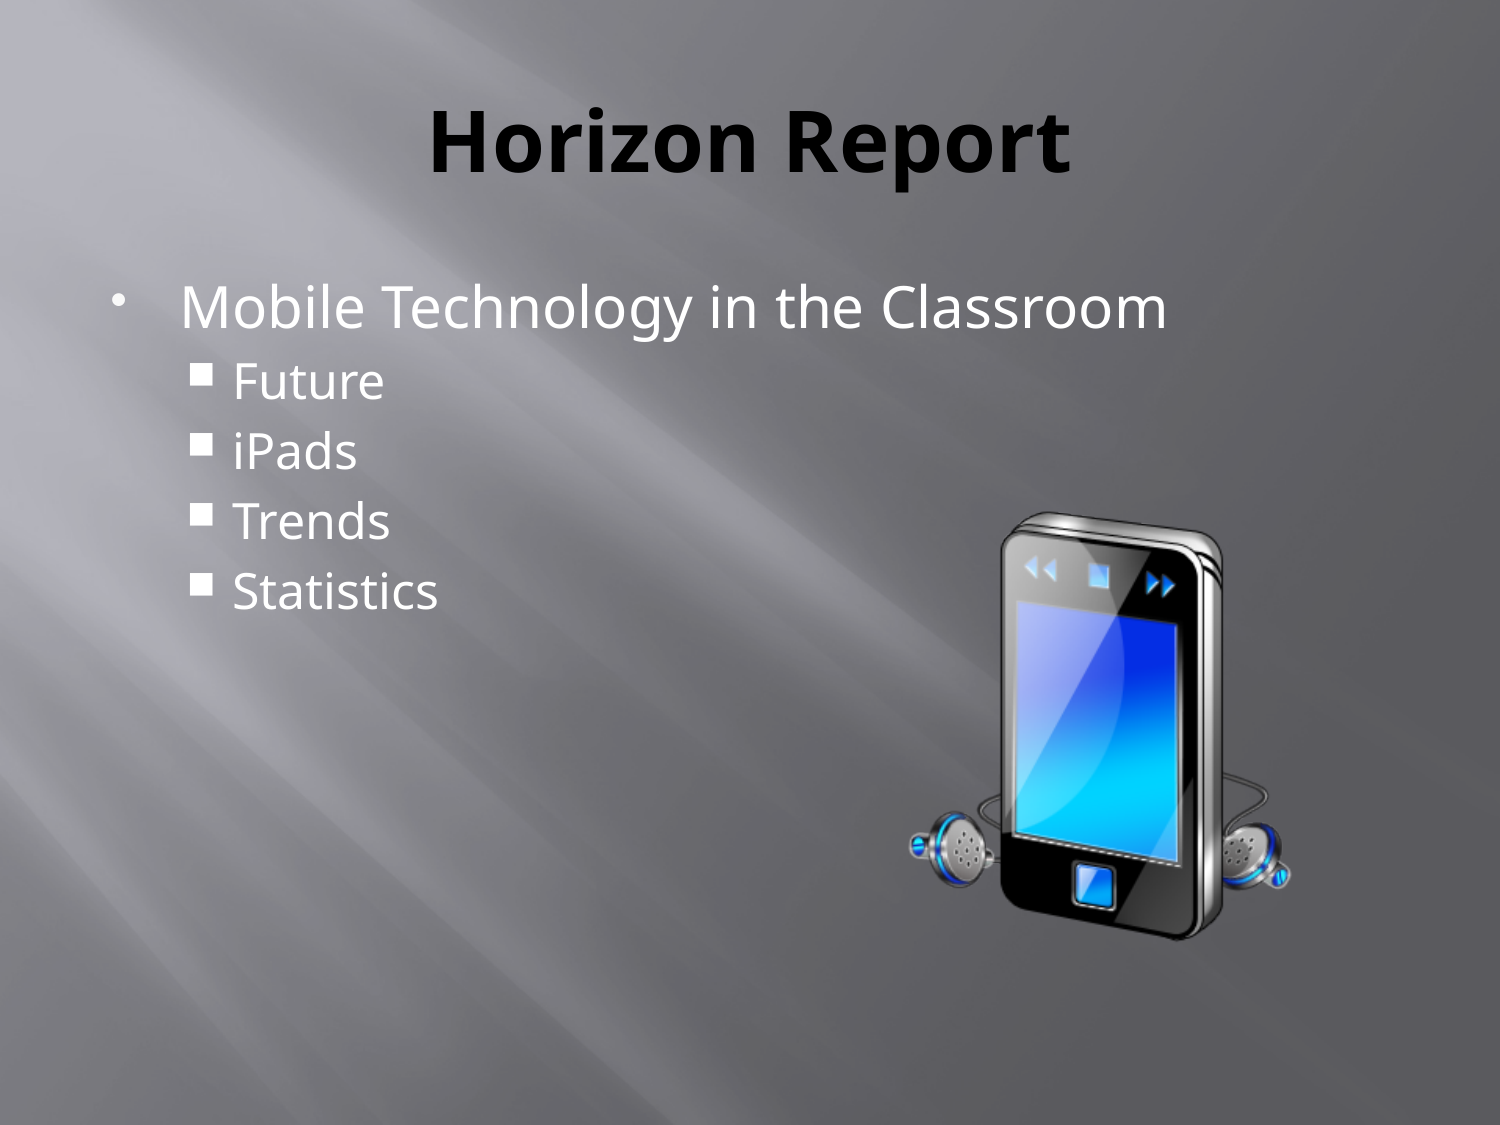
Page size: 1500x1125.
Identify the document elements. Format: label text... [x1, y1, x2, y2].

picture [849, 499, 1301, 951]
title Horizon Report [75, 45, 1425, 233]
list Mobile Technology in the Classroom Future iPads Trends Statistics [75, 262, 1425, 1035]
